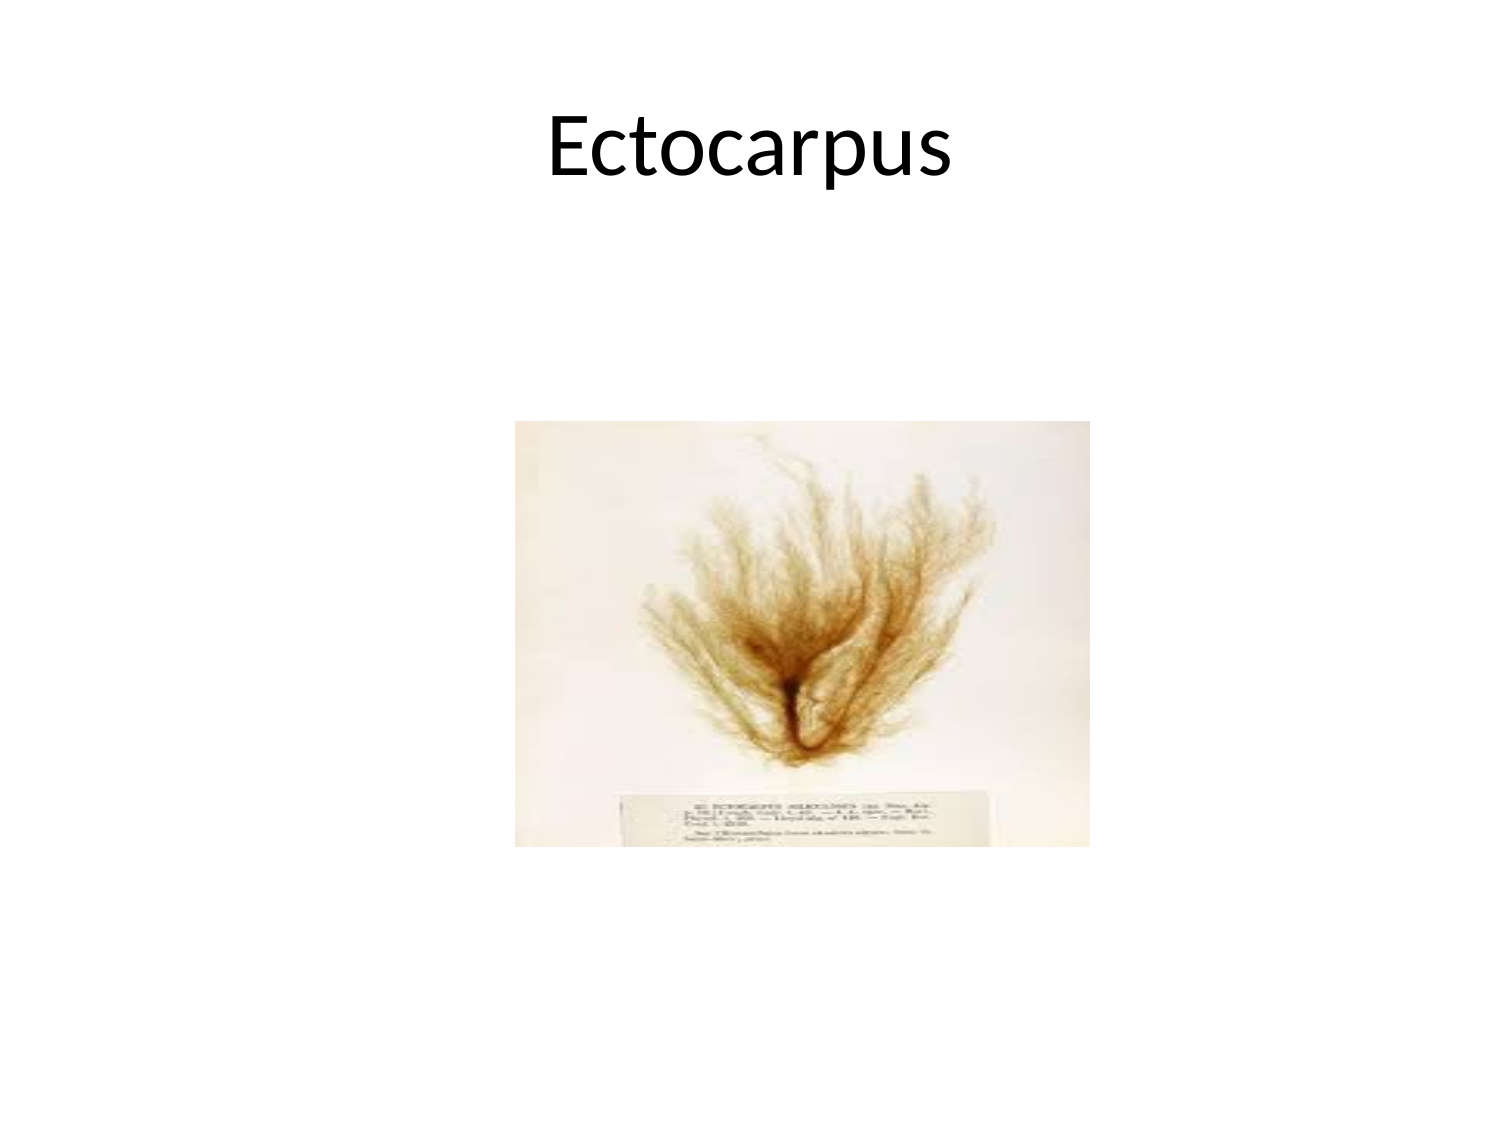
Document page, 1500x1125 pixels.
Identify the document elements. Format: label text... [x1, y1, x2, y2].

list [515, 420, 1091, 847]
title Ectocarpus [75, 45, 1425, 233]
